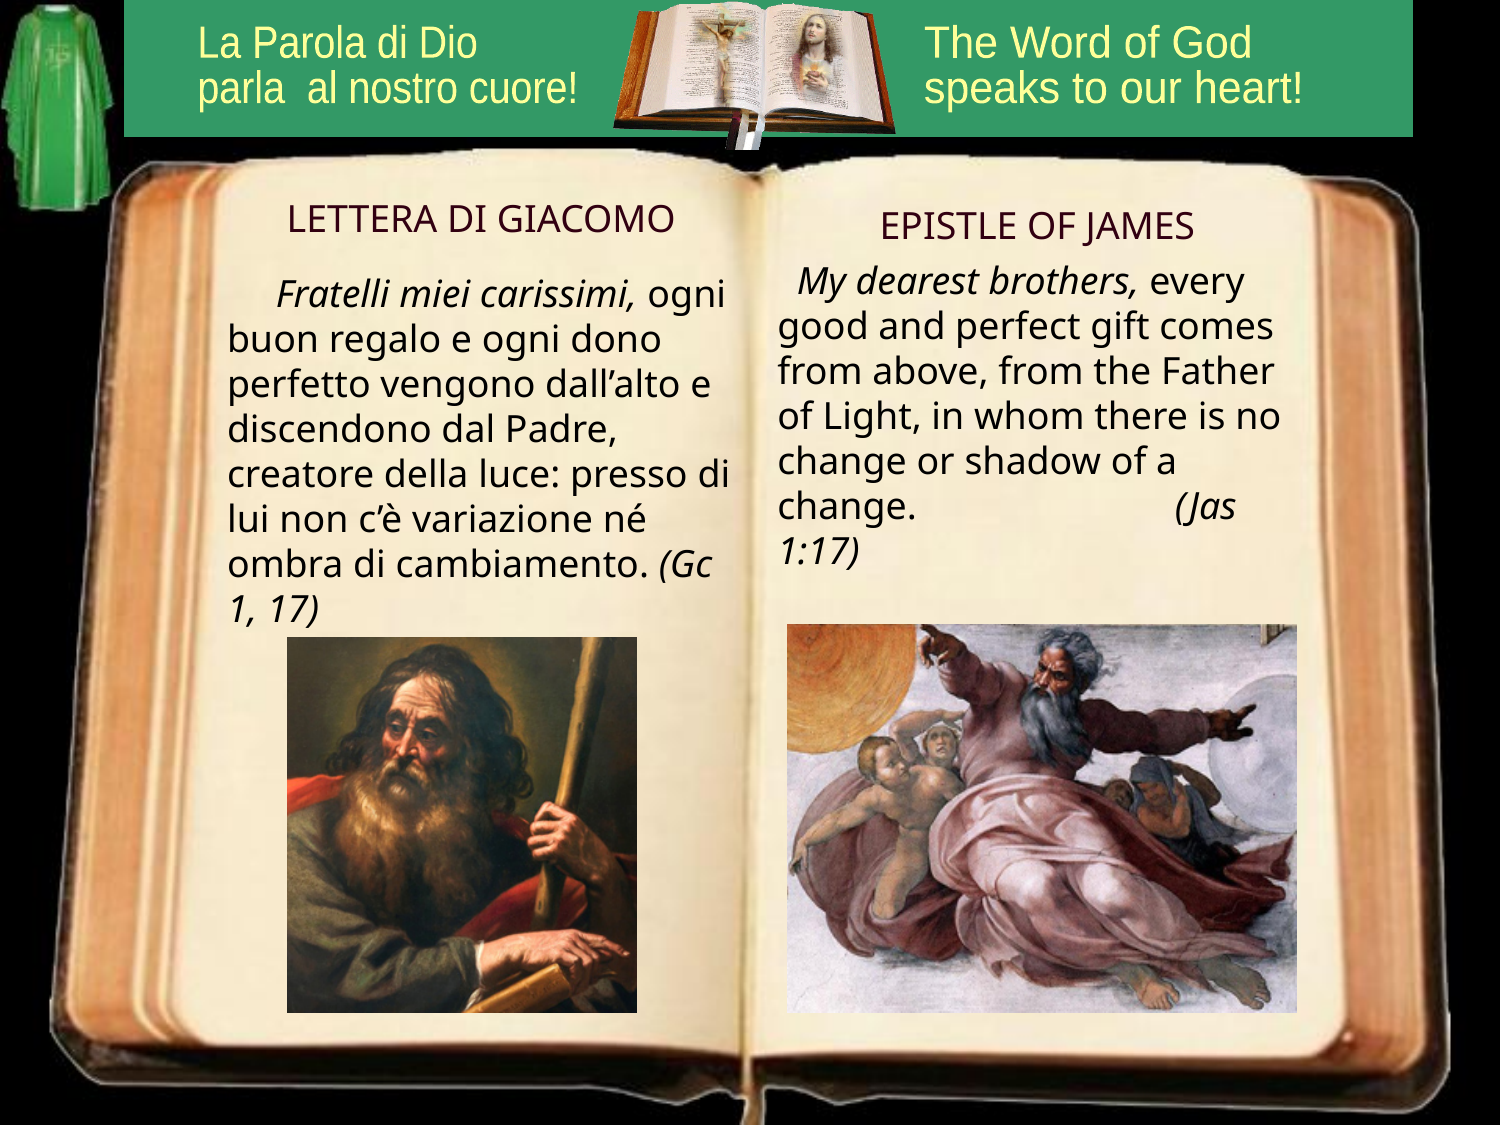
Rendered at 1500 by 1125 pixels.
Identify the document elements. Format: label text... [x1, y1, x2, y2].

picture [0, 0, 1500, 1125]
text_box My dearest brothers, every good and perfect gift comes from above, from the Father of Light, in whom there is no change or shadow of a change. (Jas 1:17) [762, 249, 1313, 580]
title EPISTLE OF JAMES [699, 187, 1375, 263]
text_box LETTERA DI GIACOMO [224, 187, 738, 248]
text_box [900, 0, 1413, 137]
text_box Fratelli miei carissimi, ogni buon regalo e ogni dono perfetto vengono dall’alto e discendono dal Padre, creatore della luce: presso di lui non c’è variazione né ombra di cambiamento. (Gc 1, 17) [212, 262, 750, 638]
text_box [124, 0, 599, 137]
